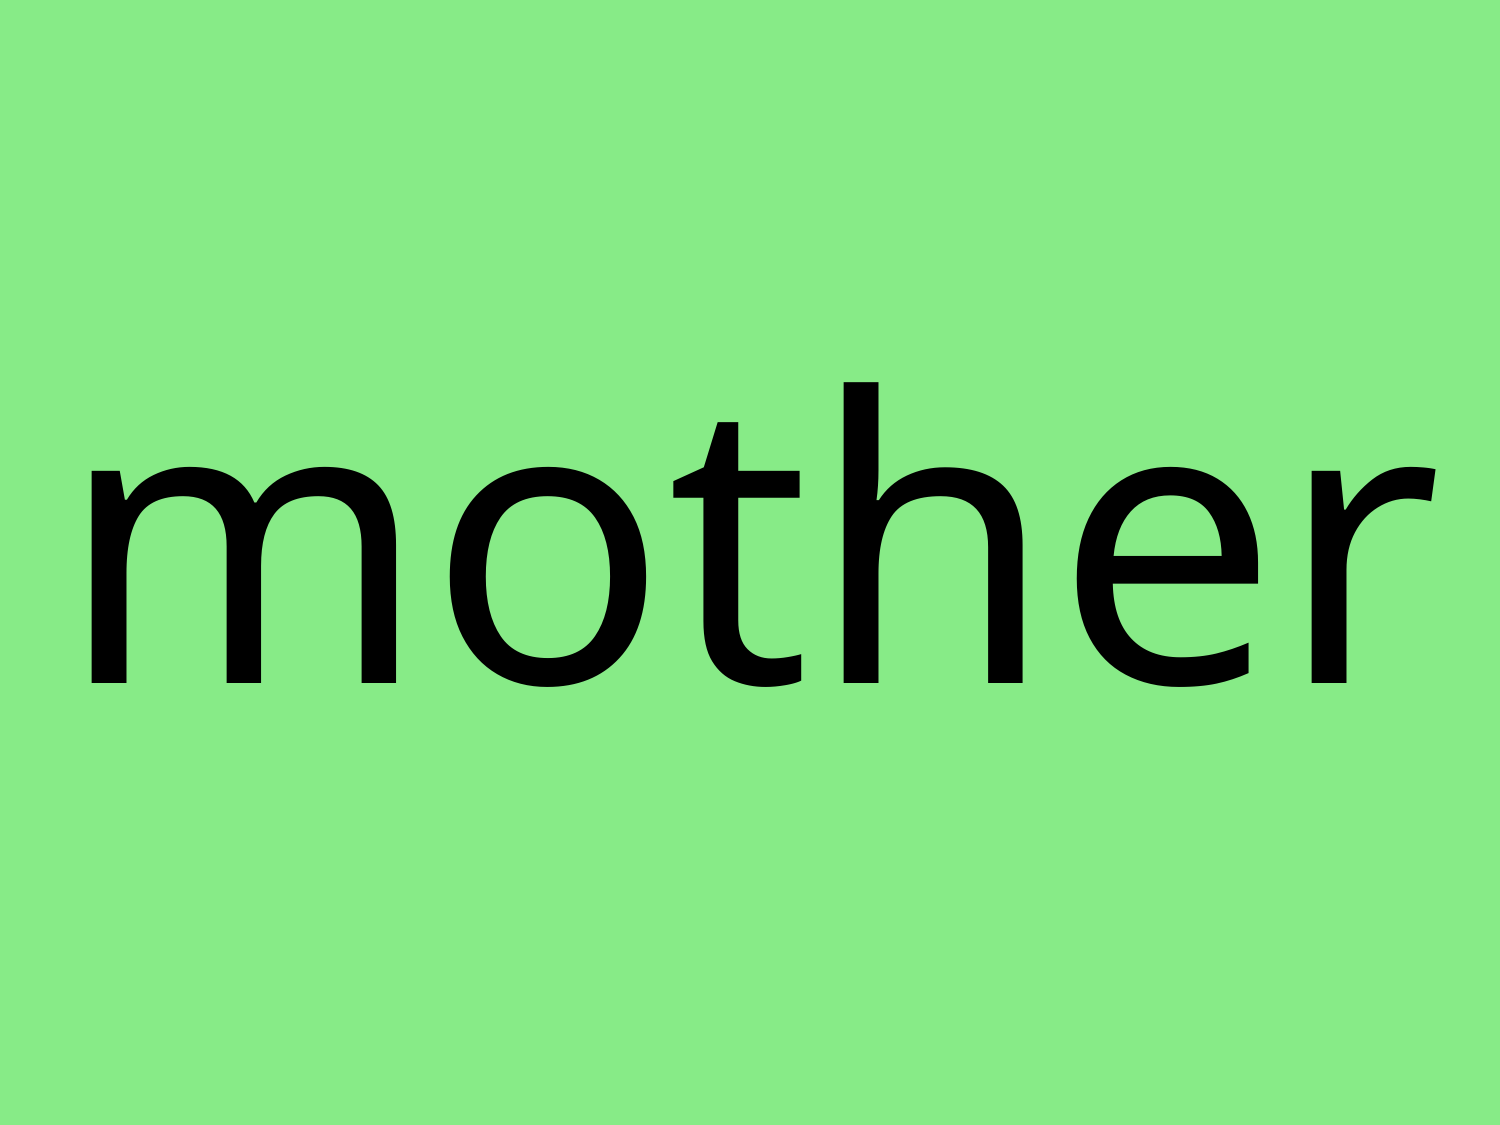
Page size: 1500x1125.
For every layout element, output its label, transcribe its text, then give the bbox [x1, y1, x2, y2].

text_box mother [41, 259, 1459, 775]
